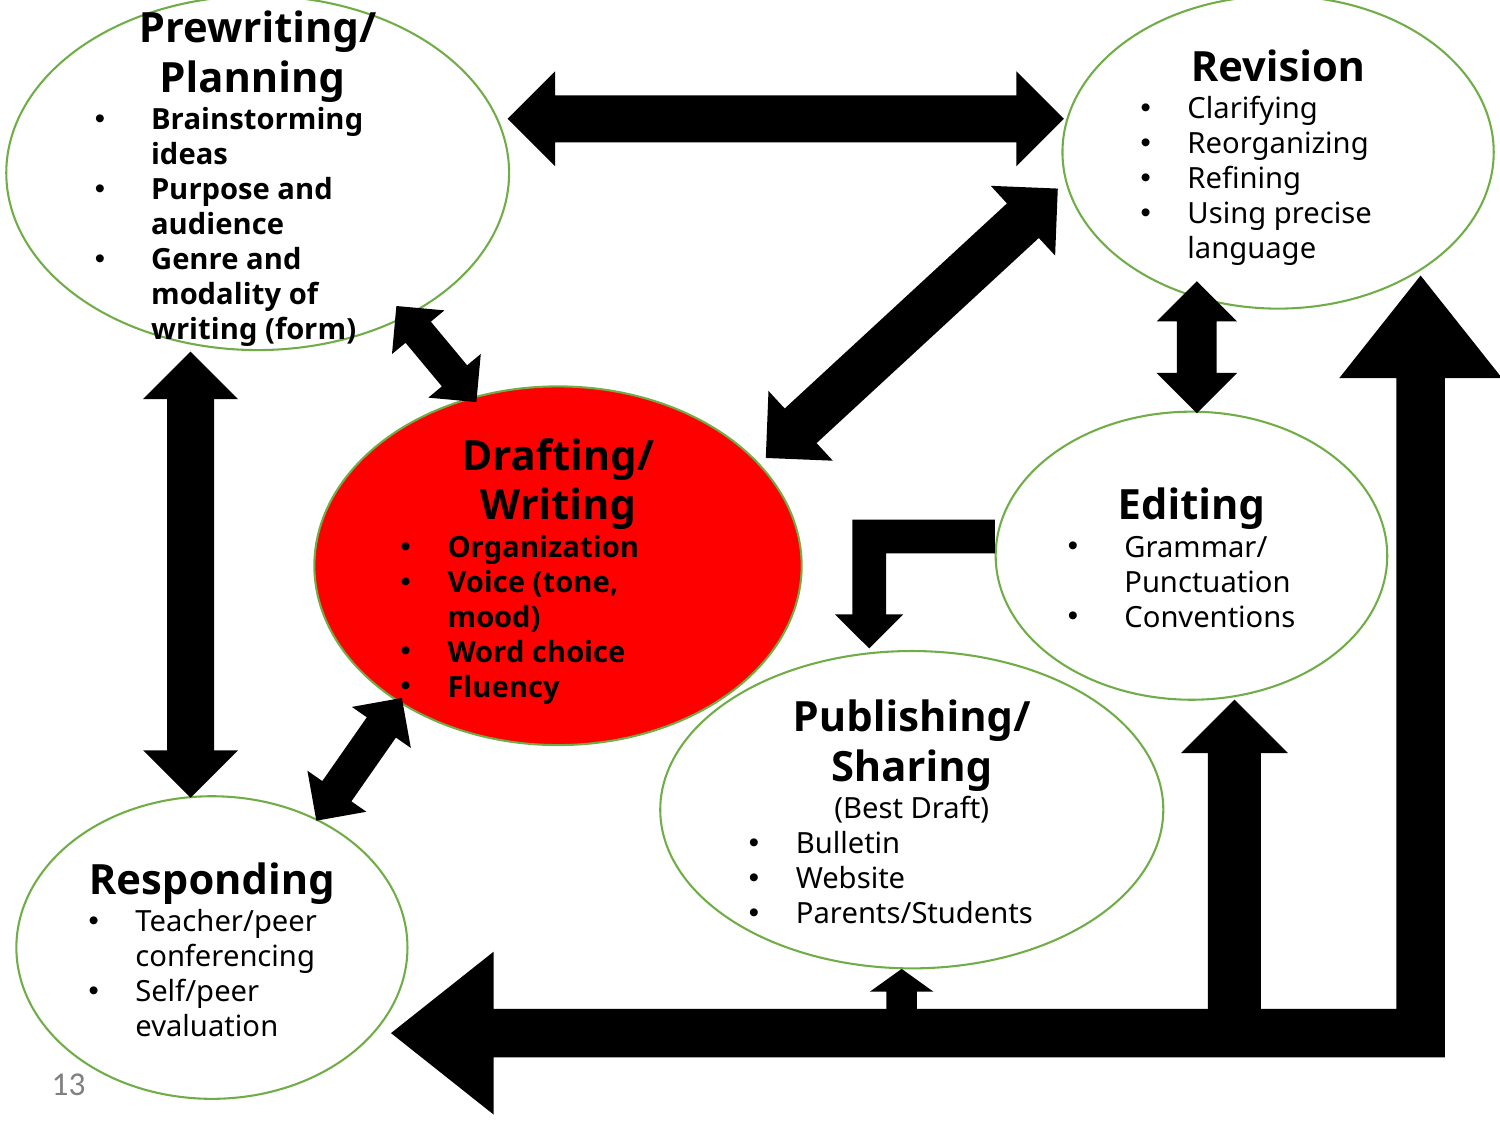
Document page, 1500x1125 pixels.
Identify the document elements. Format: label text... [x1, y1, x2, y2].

text_box [392, 277, 1500, 1113]
slide_number 13 [36, 1054, 375, 1115]
text_box [873, 970, 931, 1012]
text_box Publishing/ Sharing (Best Draft) Bulletin Website Parents/Students [660, 651, 1164, 969]
text_box Prewriting/ Planning Brainstorming ideas Purpose and audience Genre and modality of writing (form) [6, 0, 510, 351]
text_box Responding Teacher/peer conferencing Self/peer evaluation [16, 796, 408, 1099]
text_box [766, 186, 1057, 460]
text_box [509, 73, 1063, 164]
text_box Revision Clarifying Reorganizing Refining Using precise language [1062, 0, 1494, 309]
text_box [393, 307, 480, 401]
text_box [1183, 701, 1286, 1042]
text_box [1159, 282, 1235, 412]
text_box Drafting/ Writing Organization Voice (tone, mood) Word choice Fluency [314, 386, 802, 746]
text_box Editing Grammar/ Punctuation Conventions [995, 411, 1388, 700]
text_box [837, 520, 994, 648]
text_box [145, 353, 236, 797]
text_box [308, 699, 410, 820]
